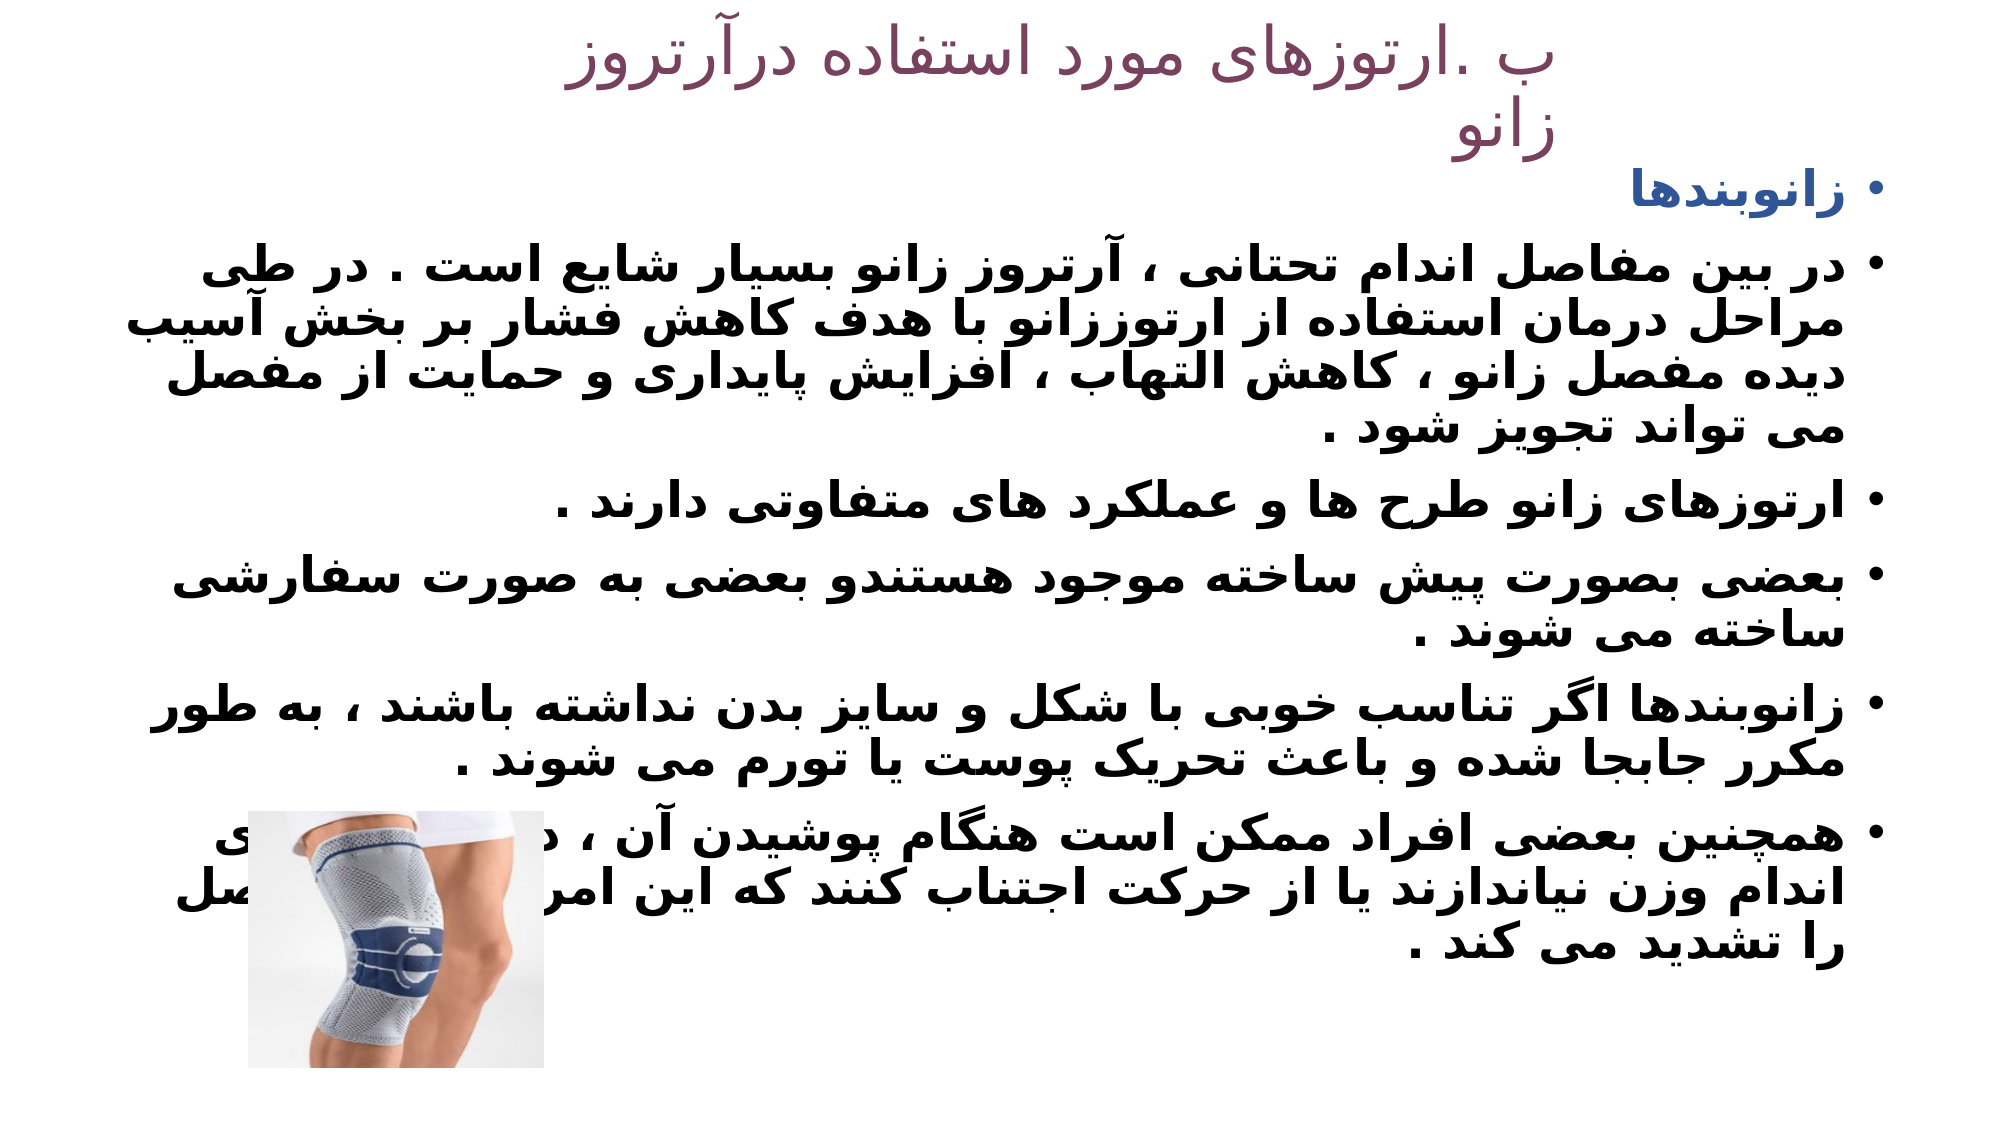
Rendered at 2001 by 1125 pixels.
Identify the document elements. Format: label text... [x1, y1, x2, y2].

picture [248, 811, 544, 1068]
list زانوبندها در بین مفاصل اندام تحتانی ، آرتروز زانو بسیار شایع است . در طی مراحل درمان استفاده از ارتوززانو با هدف کاهش فشار بر بخش آسیب دیده مفصل زانو ، کاهش التهاب ، افزایش پایداری و حمایت از مفصل می تواند تجویز شود . ارتوزهای زانو طرح ها و عملکرد های متفاوتی دارند . بعضی بصورت پیش ساخته موجود هستندو بعضی به صورت سفارشی ساخته می شوند . زانوبندها اگر تناسب خوبی با شکل و سایز بدن نداشته باشند ، به طور مکرر جابجا شده و باعث تحریک پوست یا تورم می شوند . همچنین بعضی افراد ممکن است هنگام پوشیدن آن ، درست بر روی اندام وزن نیاندازند یا از حرکت اجتناب کنند که این امر خشکی مفصل را تشدید می کند . [99, 155, 1900, 898]
title ب .ارتوزهای مورد استفاده درآرتروز زانو [487, 22, 1574, 155]
